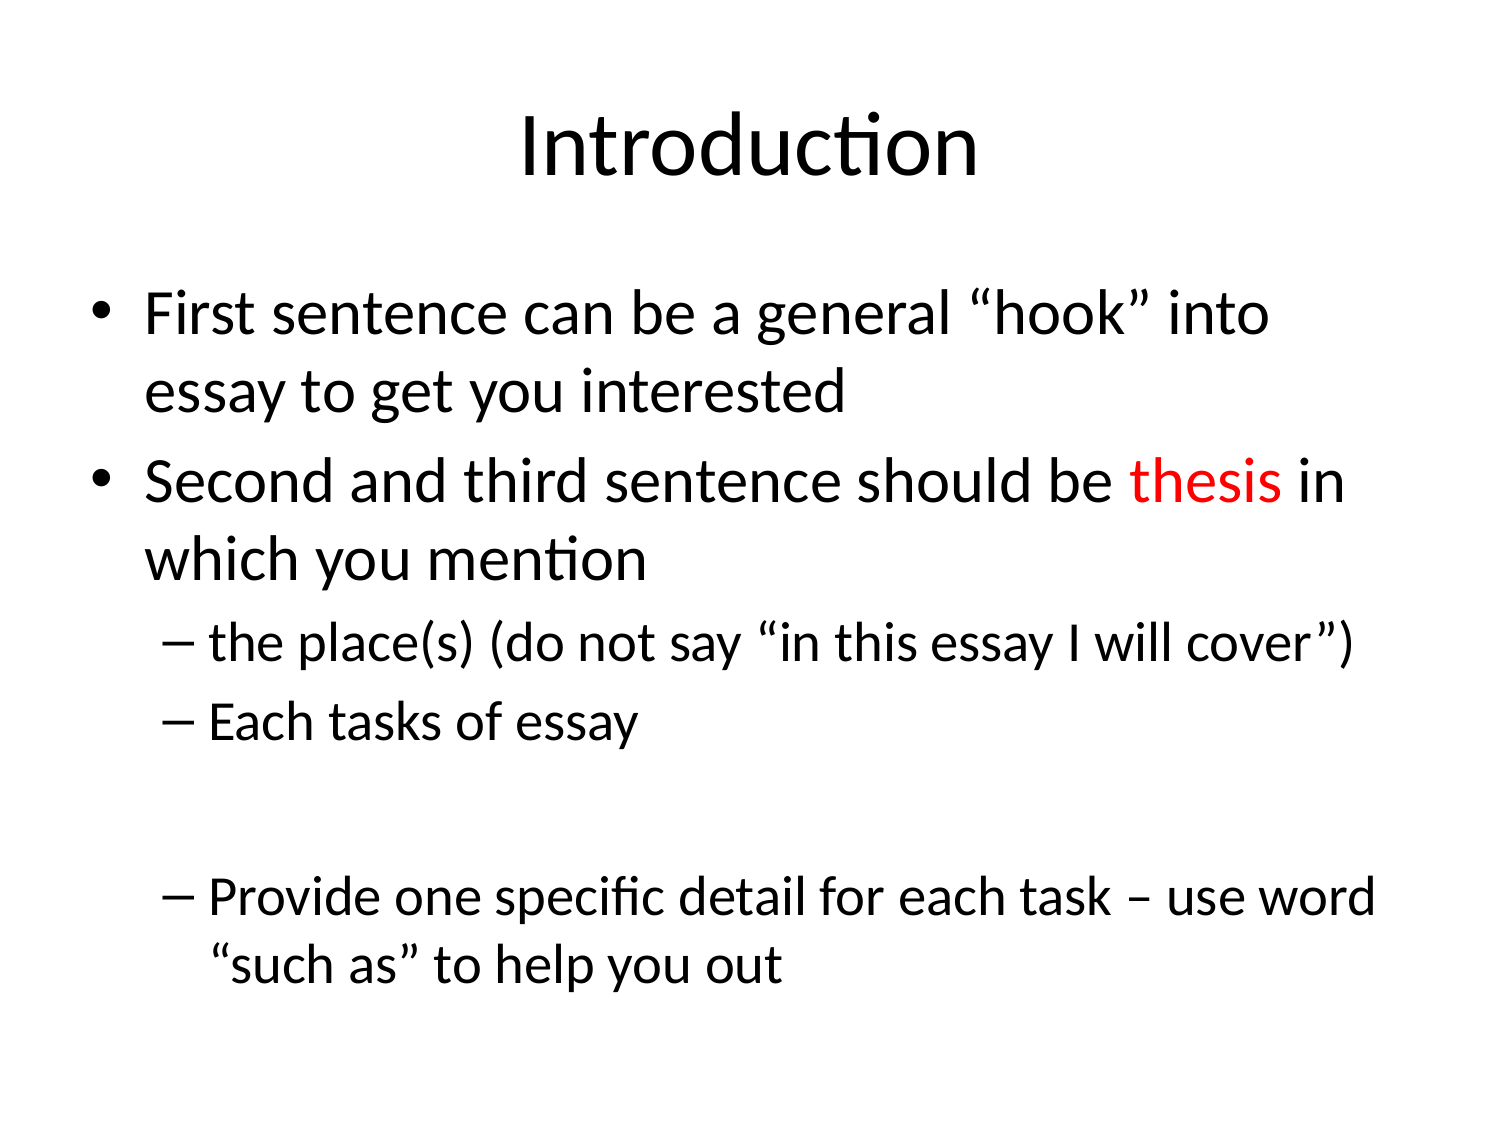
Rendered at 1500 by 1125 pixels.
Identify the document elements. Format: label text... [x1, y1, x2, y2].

list First sentence can be a general “hook” into essay to get you interested Second and third sentence should be thesis in which you mention the place(s) (do not say “in this essay I will cover”) Each tasks of essay Provide one specific detail for each task – use word “such as” to help you out [75, 262, 1425, 1005]
title Introduction [75, 45, 1425, 233]
